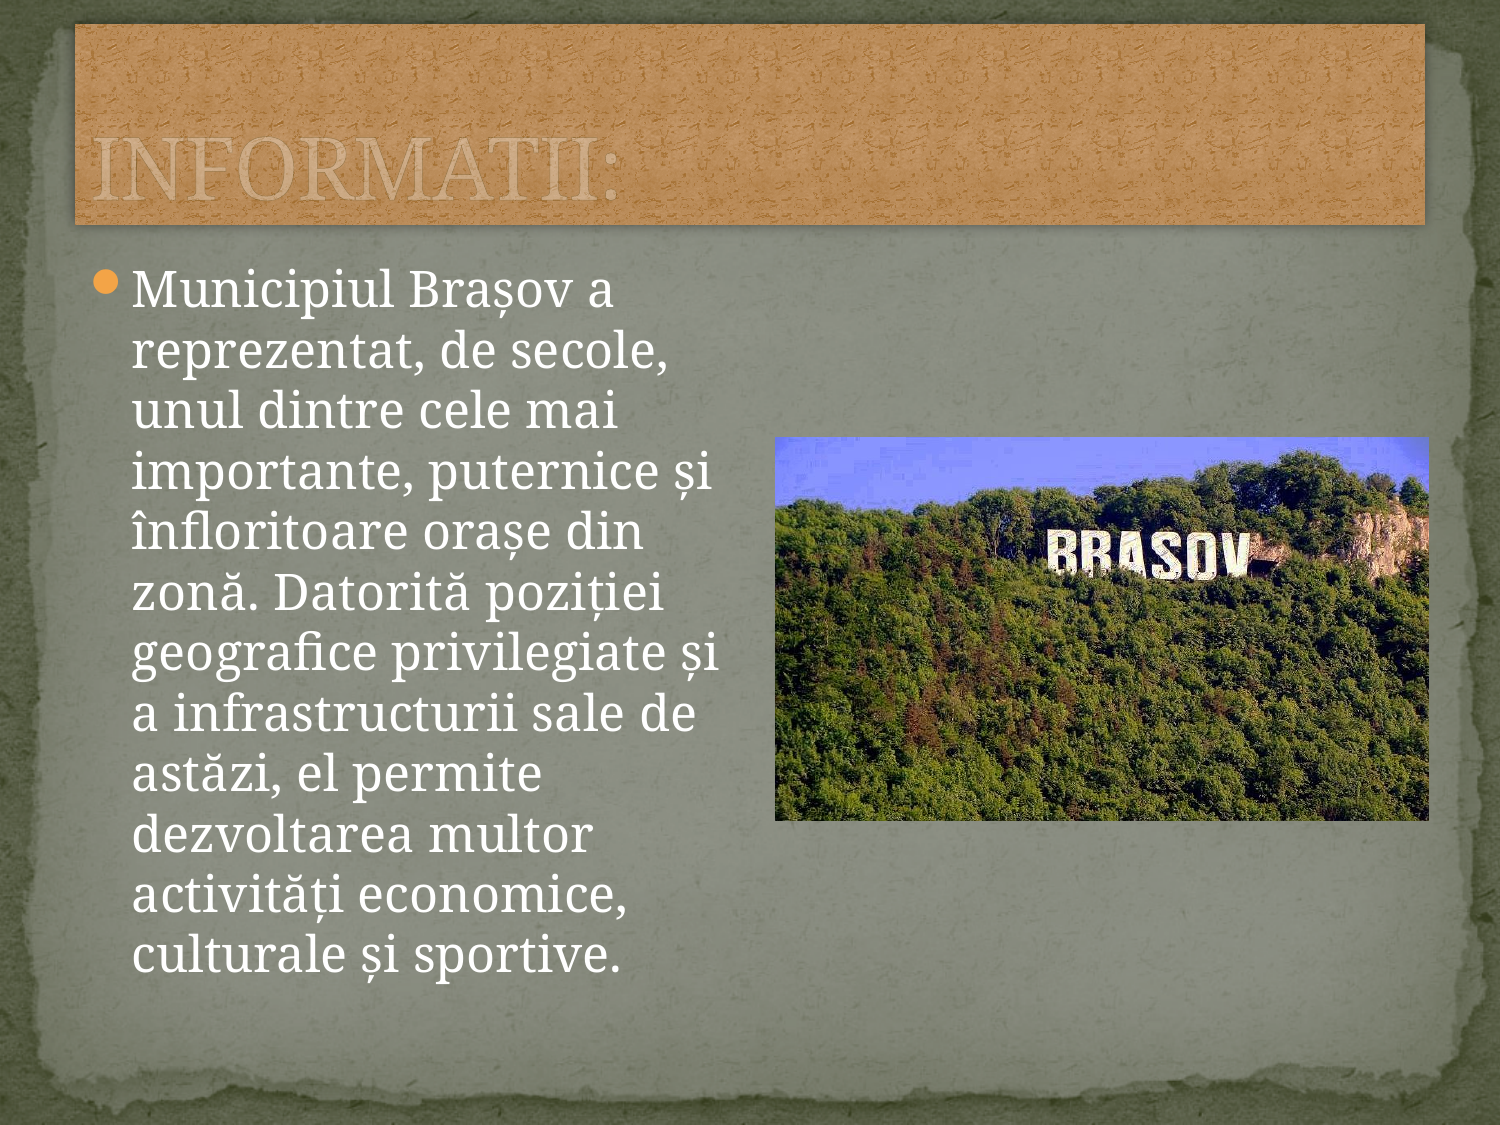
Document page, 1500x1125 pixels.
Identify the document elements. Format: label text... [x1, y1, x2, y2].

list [777, 439, 1427, 820]
title INFORMATII: [74, 24, 1425, 225]
list Municipiul Brașov a reprezentat, de secole, unul dintre cele mai importante, puternice și înfloritoare orașe din zonă. Datorită poziției geografice privilegiate și a infrastructurii sale de astăzi, el permite dezvoltarea multor activități economice, culturale și sportive. [75, 249, 741, 1000]
